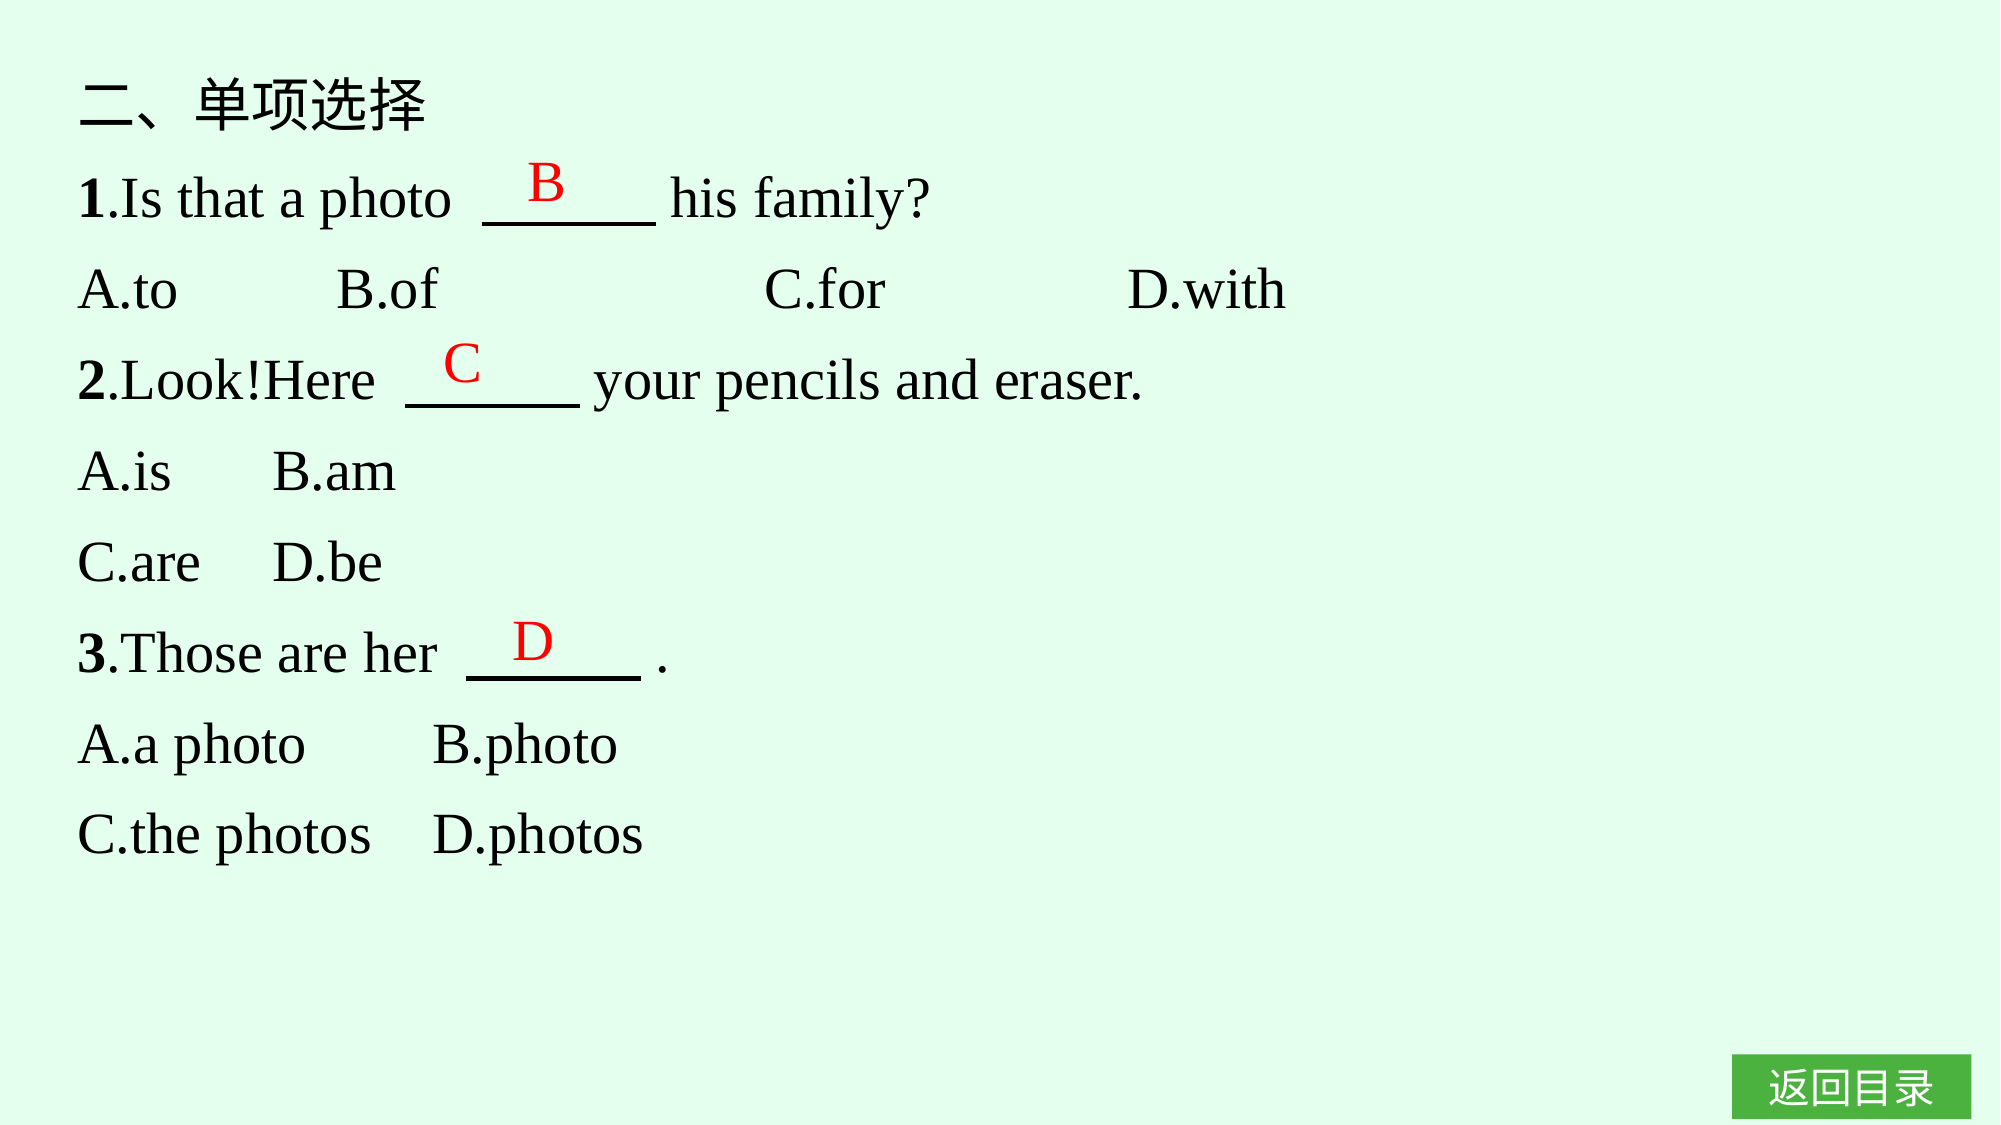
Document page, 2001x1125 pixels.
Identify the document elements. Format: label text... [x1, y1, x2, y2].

text_box B [512, 135, 596, 221]
text_box 二、单项选择 1.Is that a photo his family? A.to B.of C.for D.with 2.Look!Here your pencils and eraser. A.is B.am C.are D.be 3.Those are her . A.a photo B.photo C.the photos D.photos [62, 39, 1938, 873]
text_box C [428, 317, 497, 402]
text_box D [498, 594, 570, 680]
